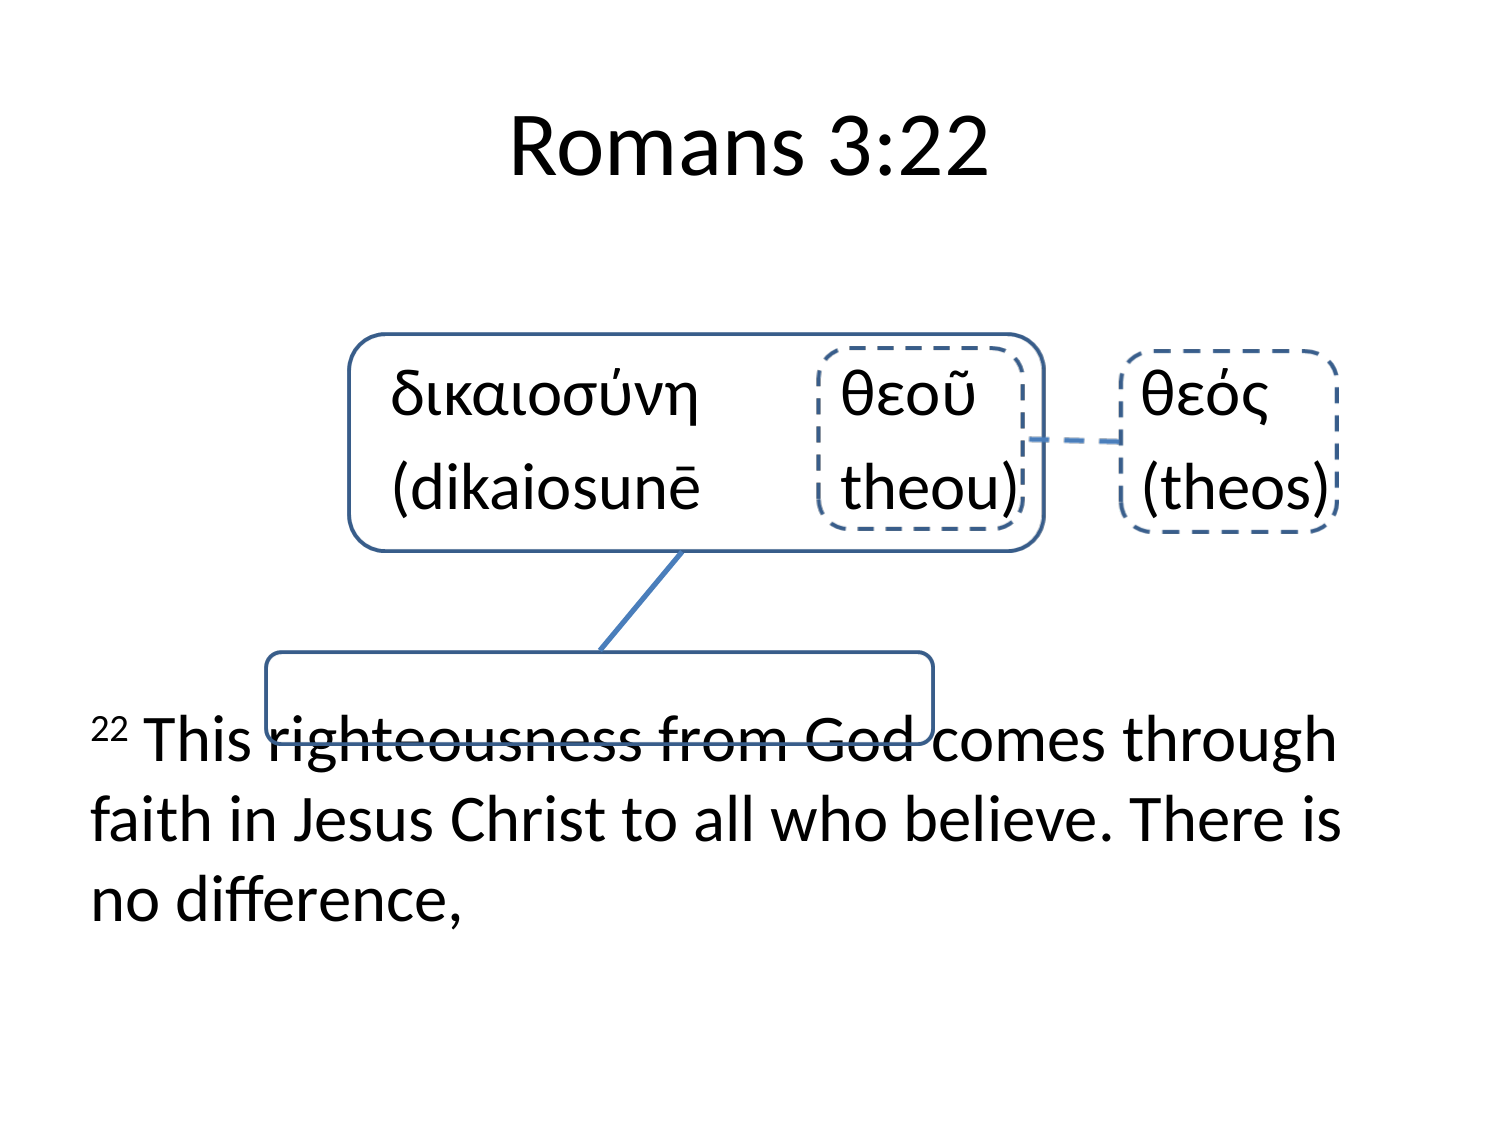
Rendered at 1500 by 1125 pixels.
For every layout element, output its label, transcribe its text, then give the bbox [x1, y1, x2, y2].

list δικαιοσύνη θεοῦ θεός (dikaiosunē theou) (theos) 22 This righteousness from God comes through faith in Jesus Christ to all who believe. There is no difference, [75, 262, 1425, 1005]
title Romans 3:22 [75, 45, 1425, 233]
picture [264, 650, 936, 746]
picture [347, 332, 1339, 553]
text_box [599, 551, 683, 651]
